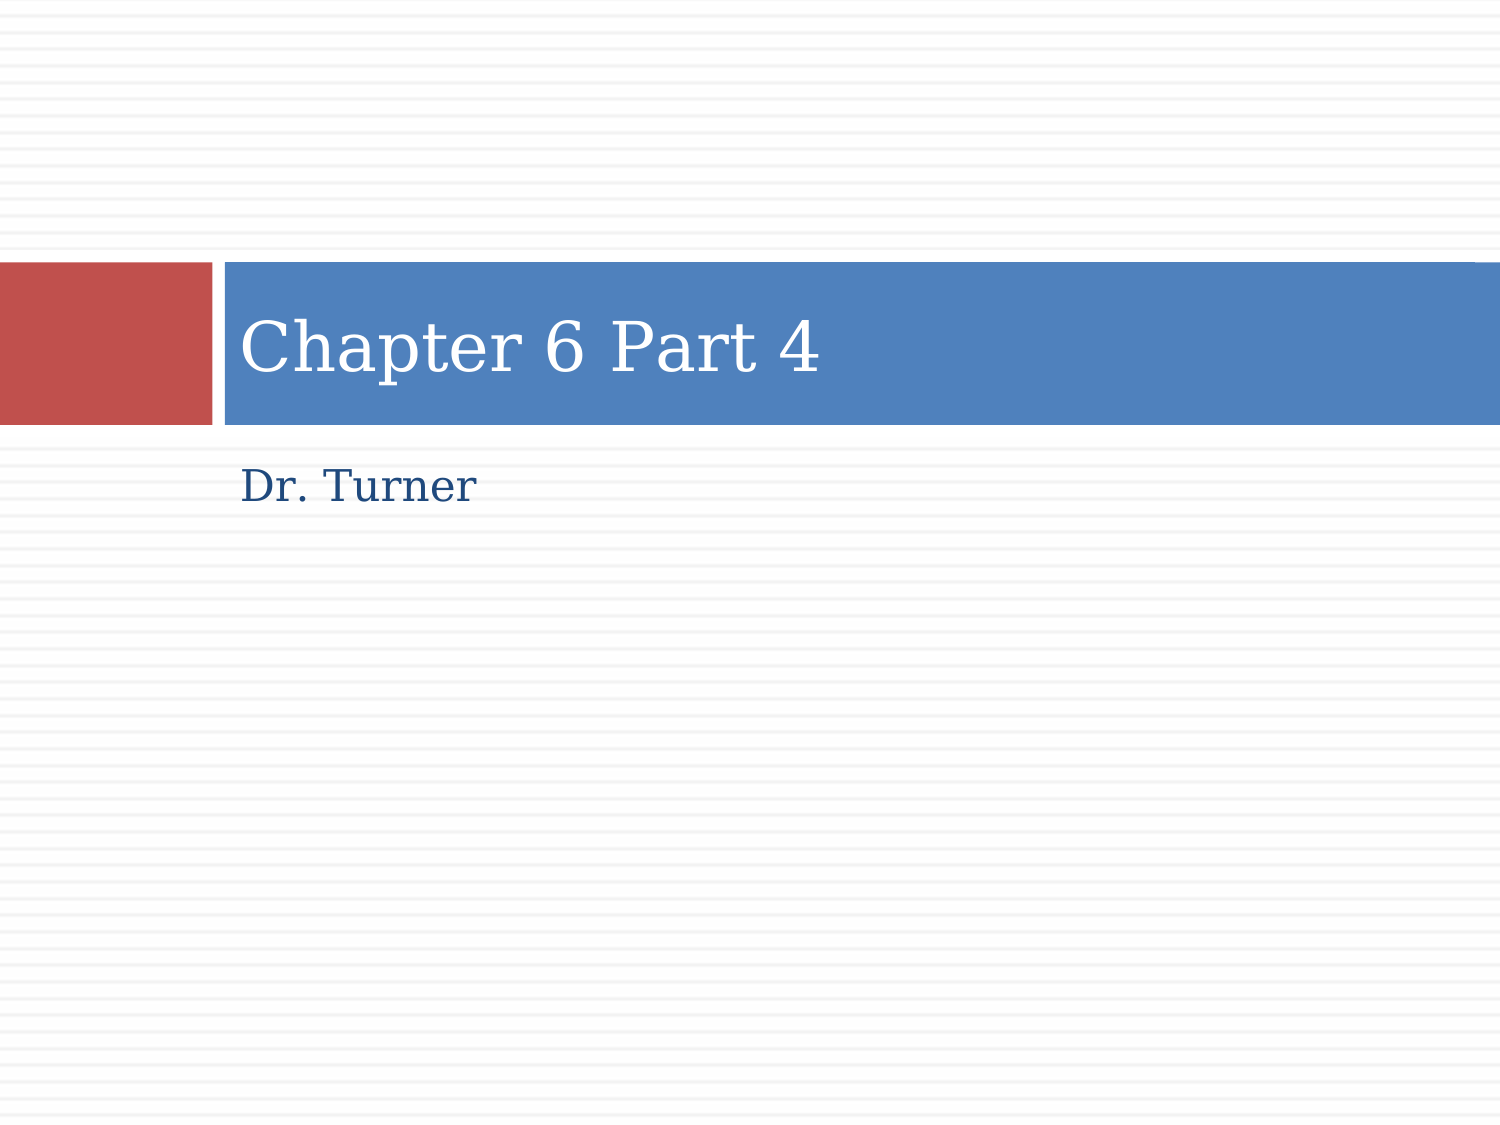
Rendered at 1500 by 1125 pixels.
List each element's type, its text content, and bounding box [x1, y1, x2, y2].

list Dr. Turner [225, 450, 1394, 725]
title Chapter 6 Part 4 [225, 262, 1475, 425]
